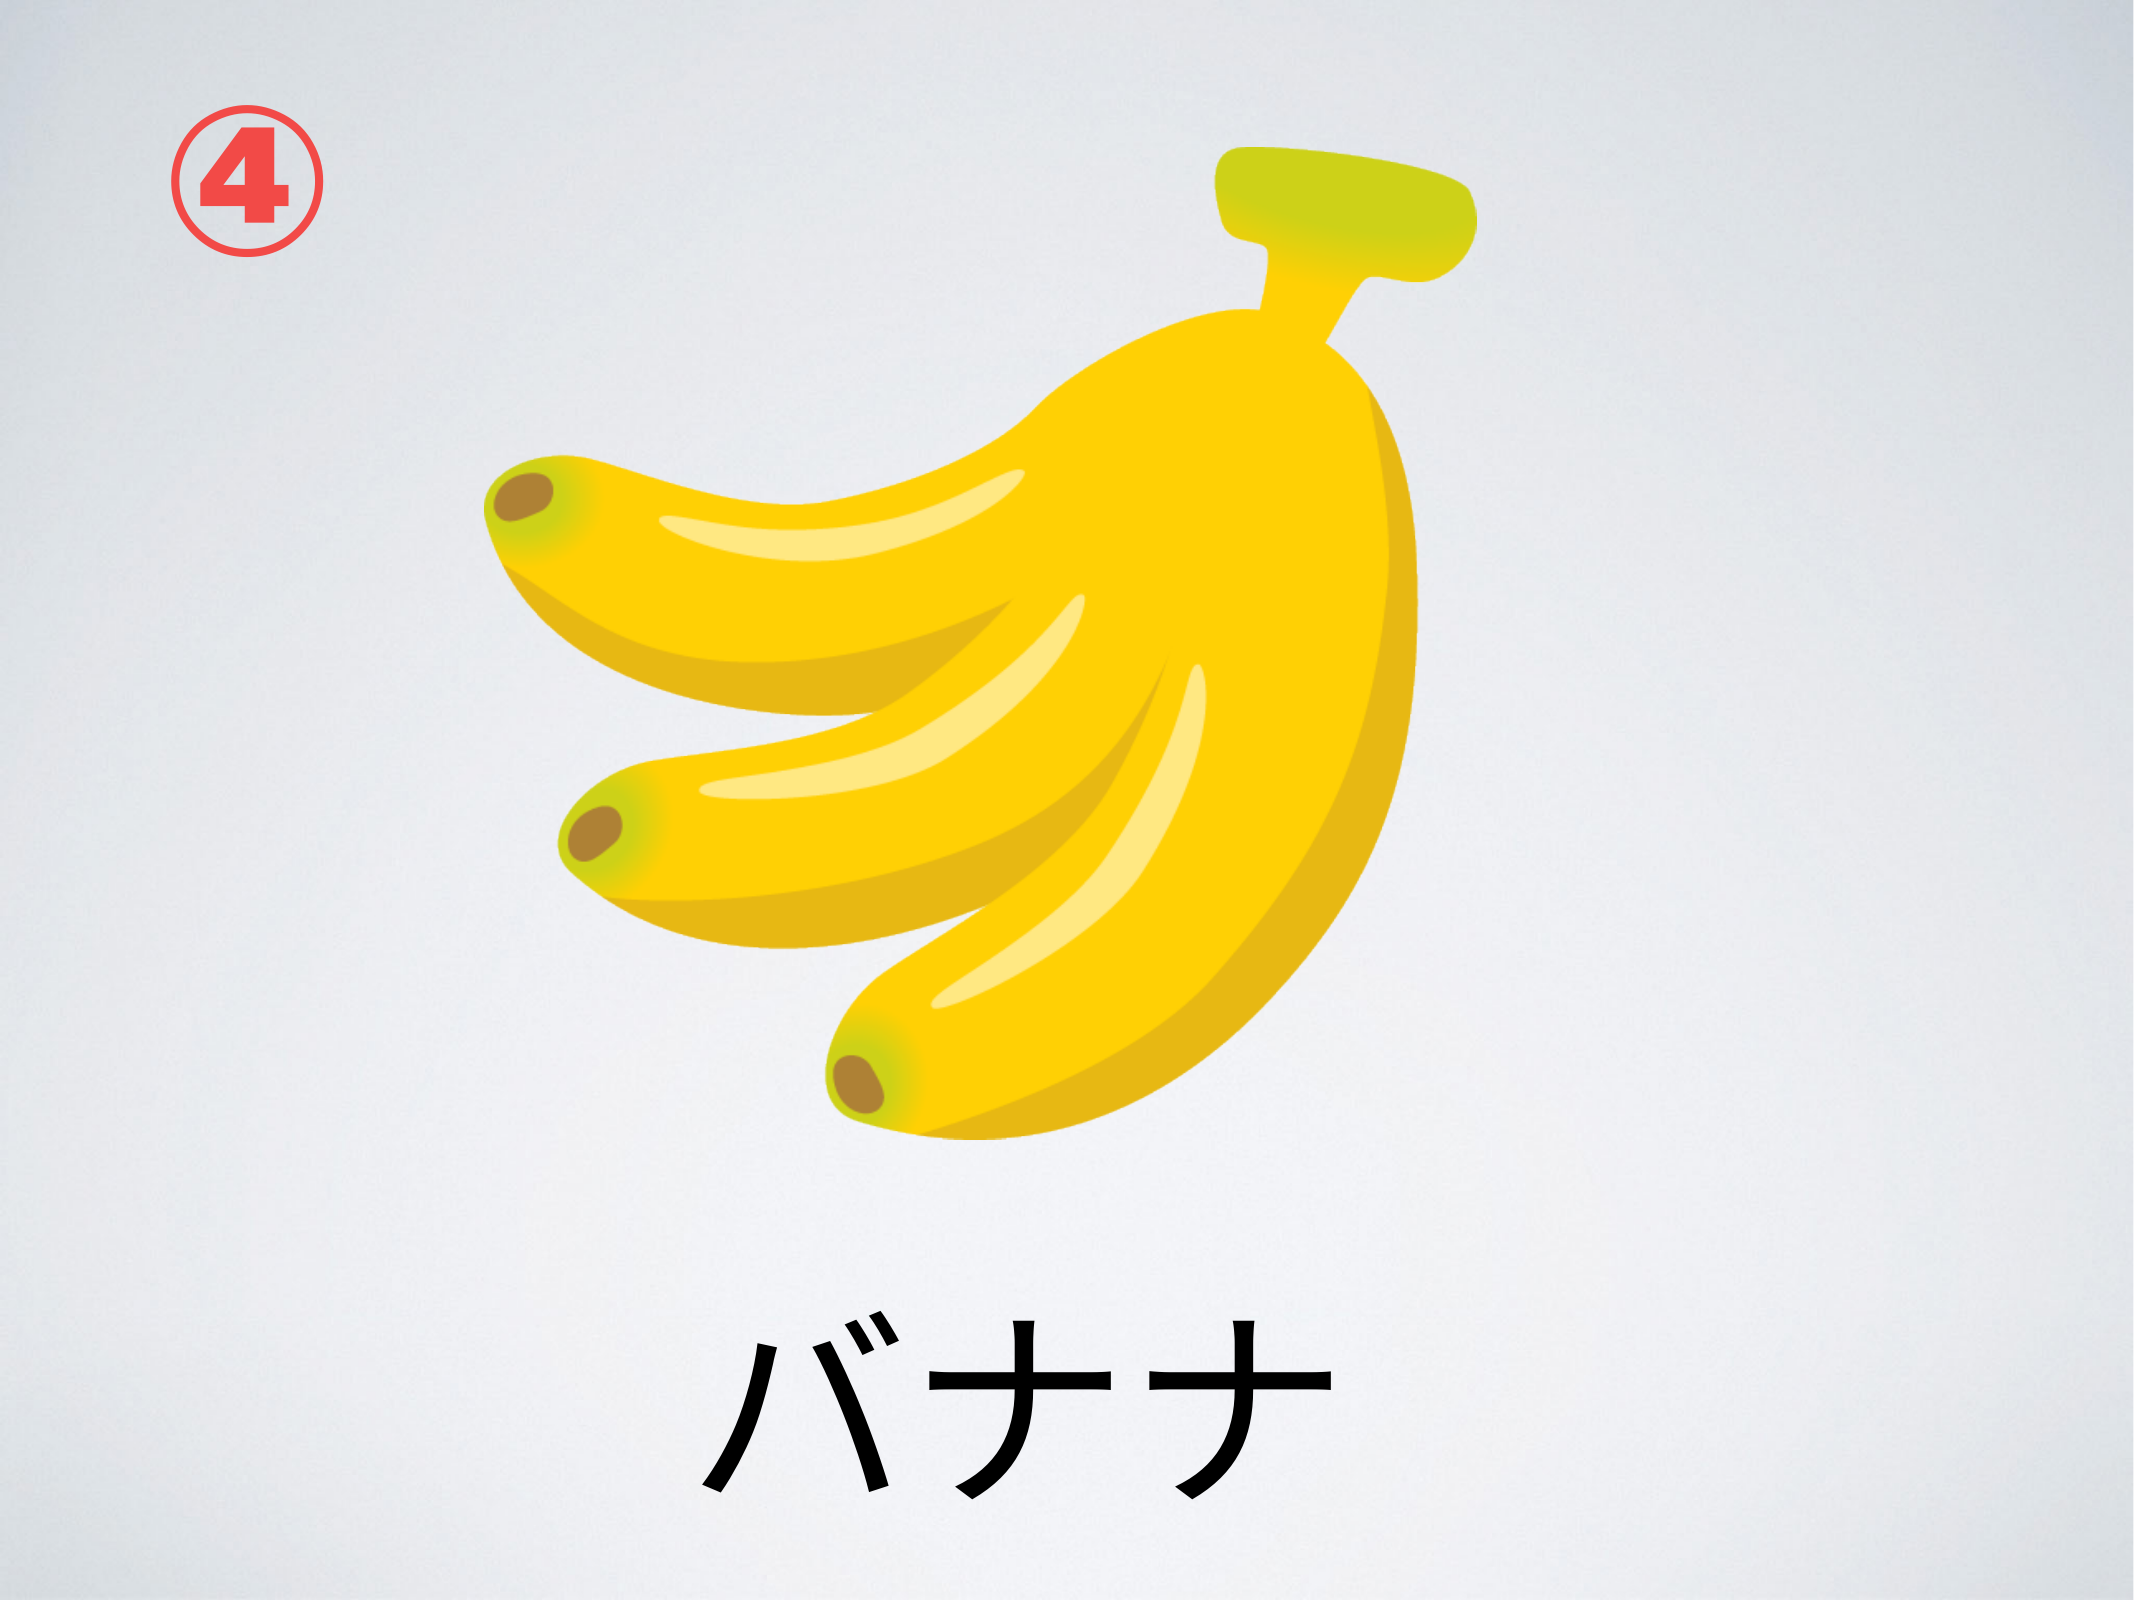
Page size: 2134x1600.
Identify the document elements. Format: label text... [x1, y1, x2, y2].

list バナナ [512, 1262, 1525, 1547]
picture [0, 0, 2134, 1600]
title ④ [21, 21, 475, 321]
